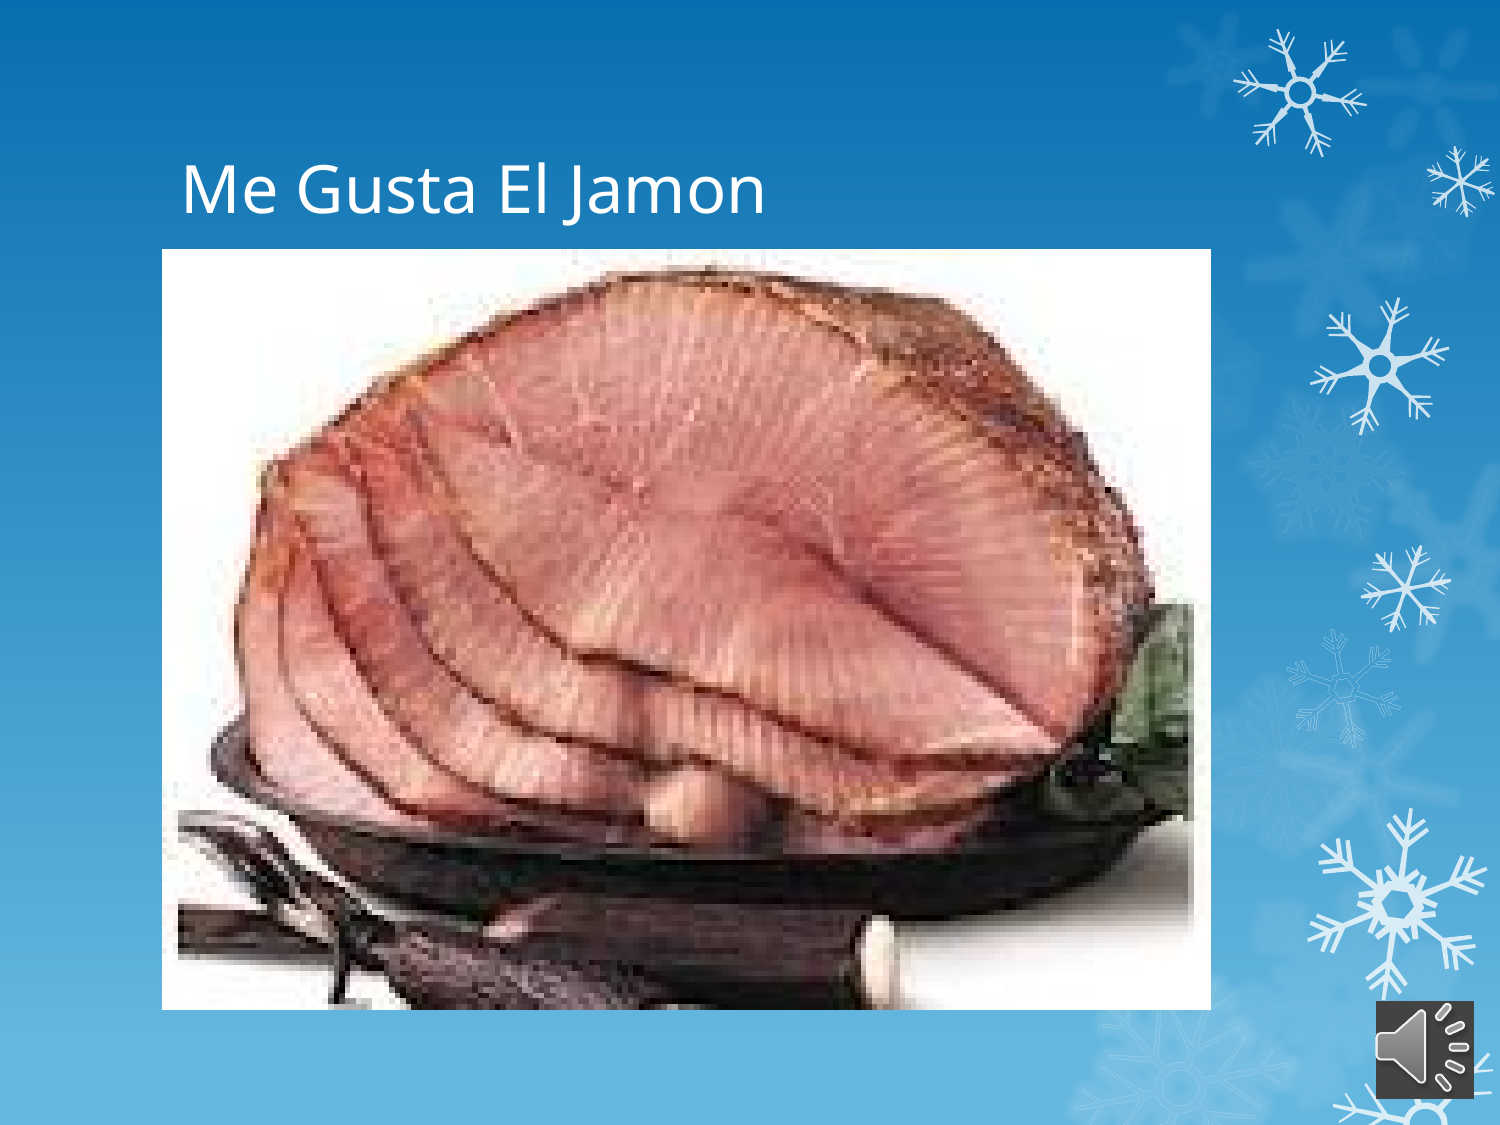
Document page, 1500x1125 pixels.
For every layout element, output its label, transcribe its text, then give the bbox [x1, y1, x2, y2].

title Me Gusta El Jamon [165, 110, 1335, 263]
picture [161, 249, 1211, 1010]
picture [1374, 999, 1476, 1101]
